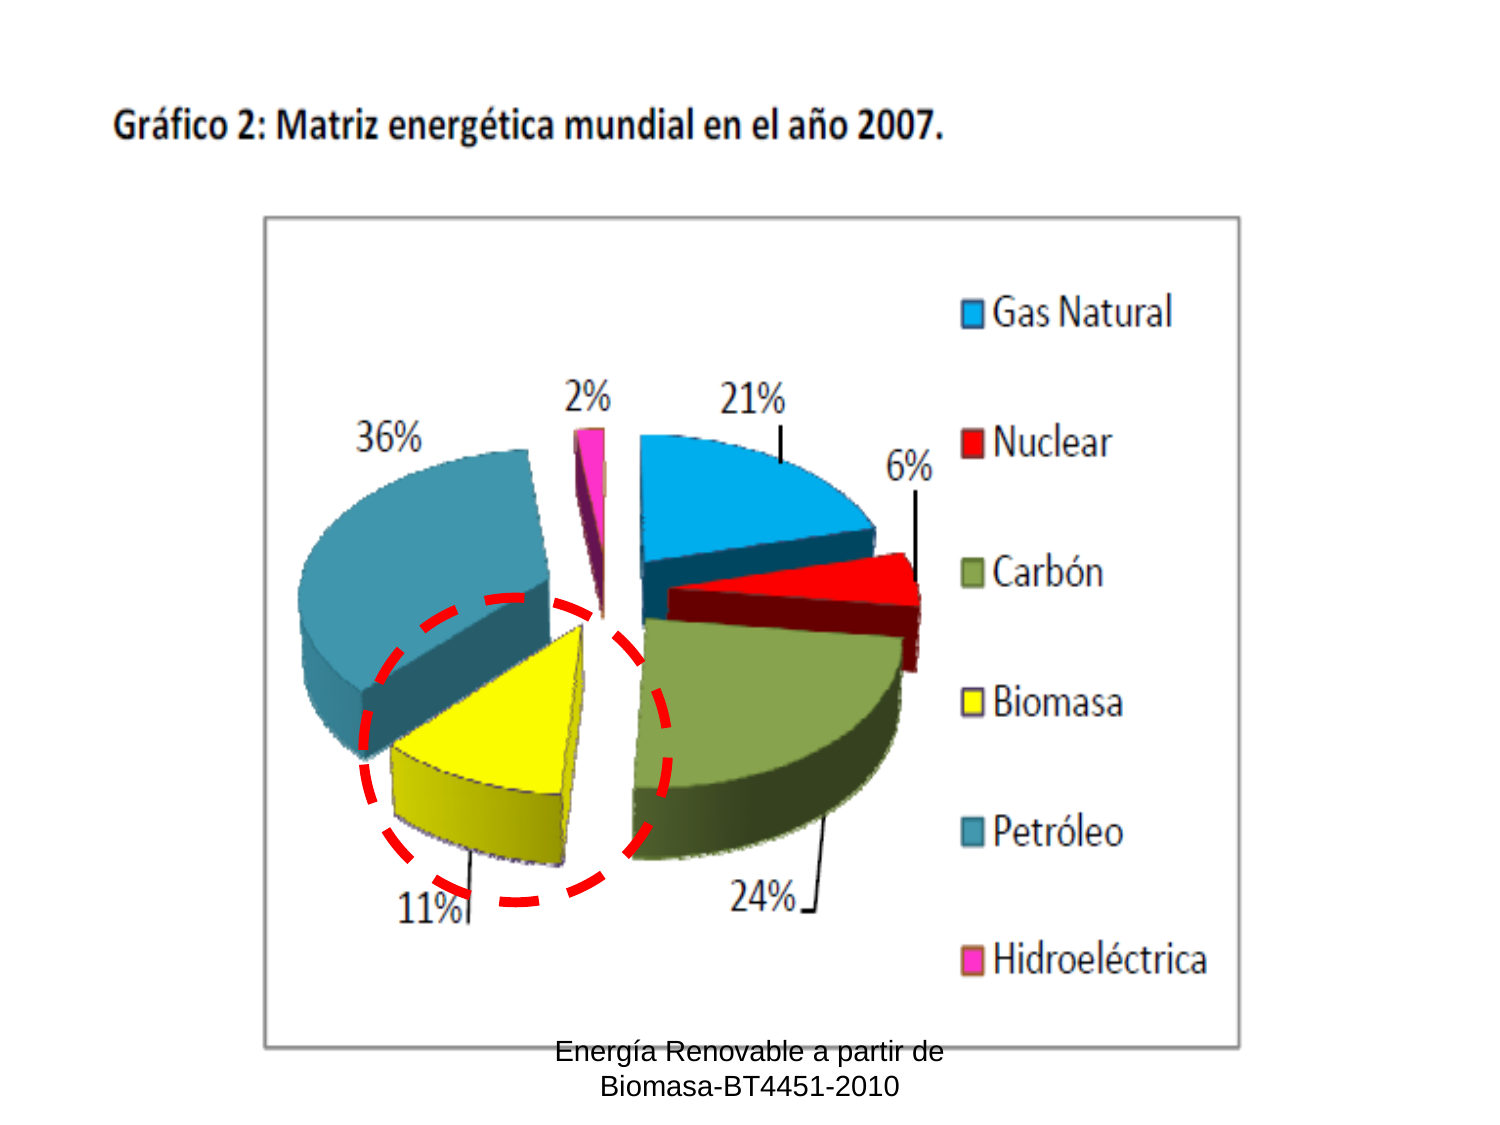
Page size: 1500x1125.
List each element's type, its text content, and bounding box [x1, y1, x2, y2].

picture [58, 70, 1379, 1080]
footer Energía Renovable a partir de Biomasa-BT4451-2010 [512, 1088, 988, 1103]
